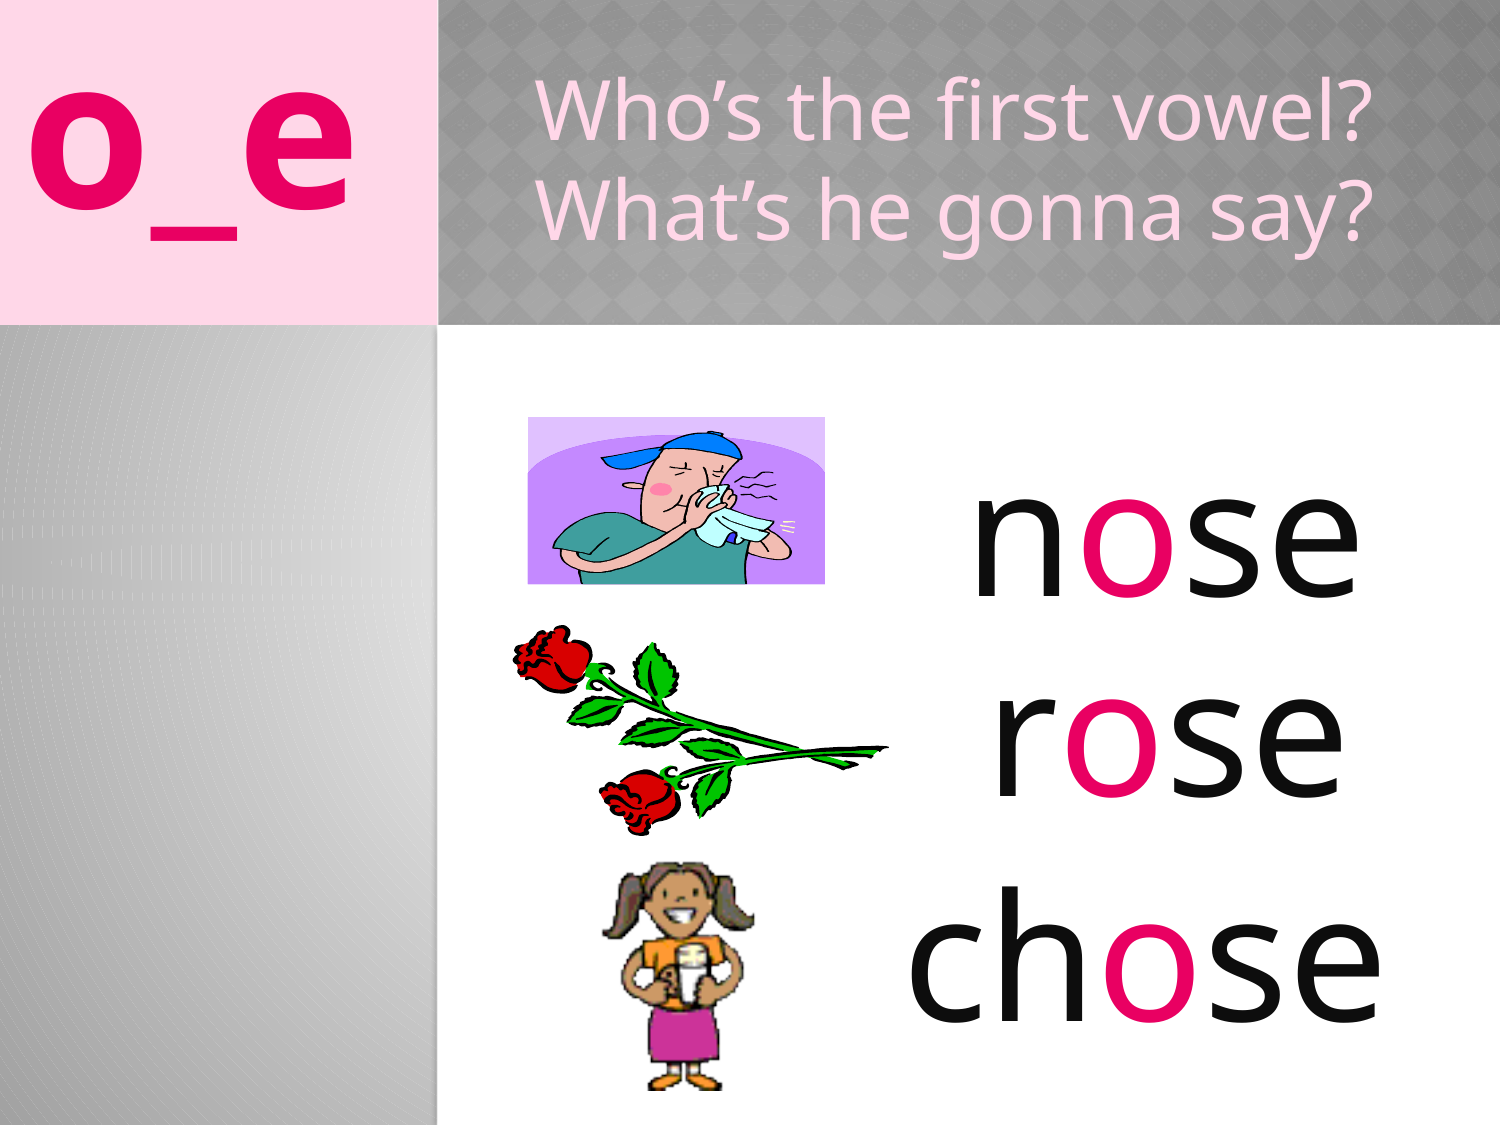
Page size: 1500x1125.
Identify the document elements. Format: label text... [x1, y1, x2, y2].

text_box nose [950, 412, 1425, 640]
picture [599, 849, 769, 1092]
text_box rose [972, 612, 1363, 840]
text_box chose [887, 837, 1500, 1065]
subtitle o_e [0, 0, 438, 325]
text_box Who’s the first vowel? What’s he gonna say? [519, 49, 1391, 265]
picture [511, 624, 890, 837]
picture [527, 416, 826, 585]
text_box [434, 322, 1500, 1125]
